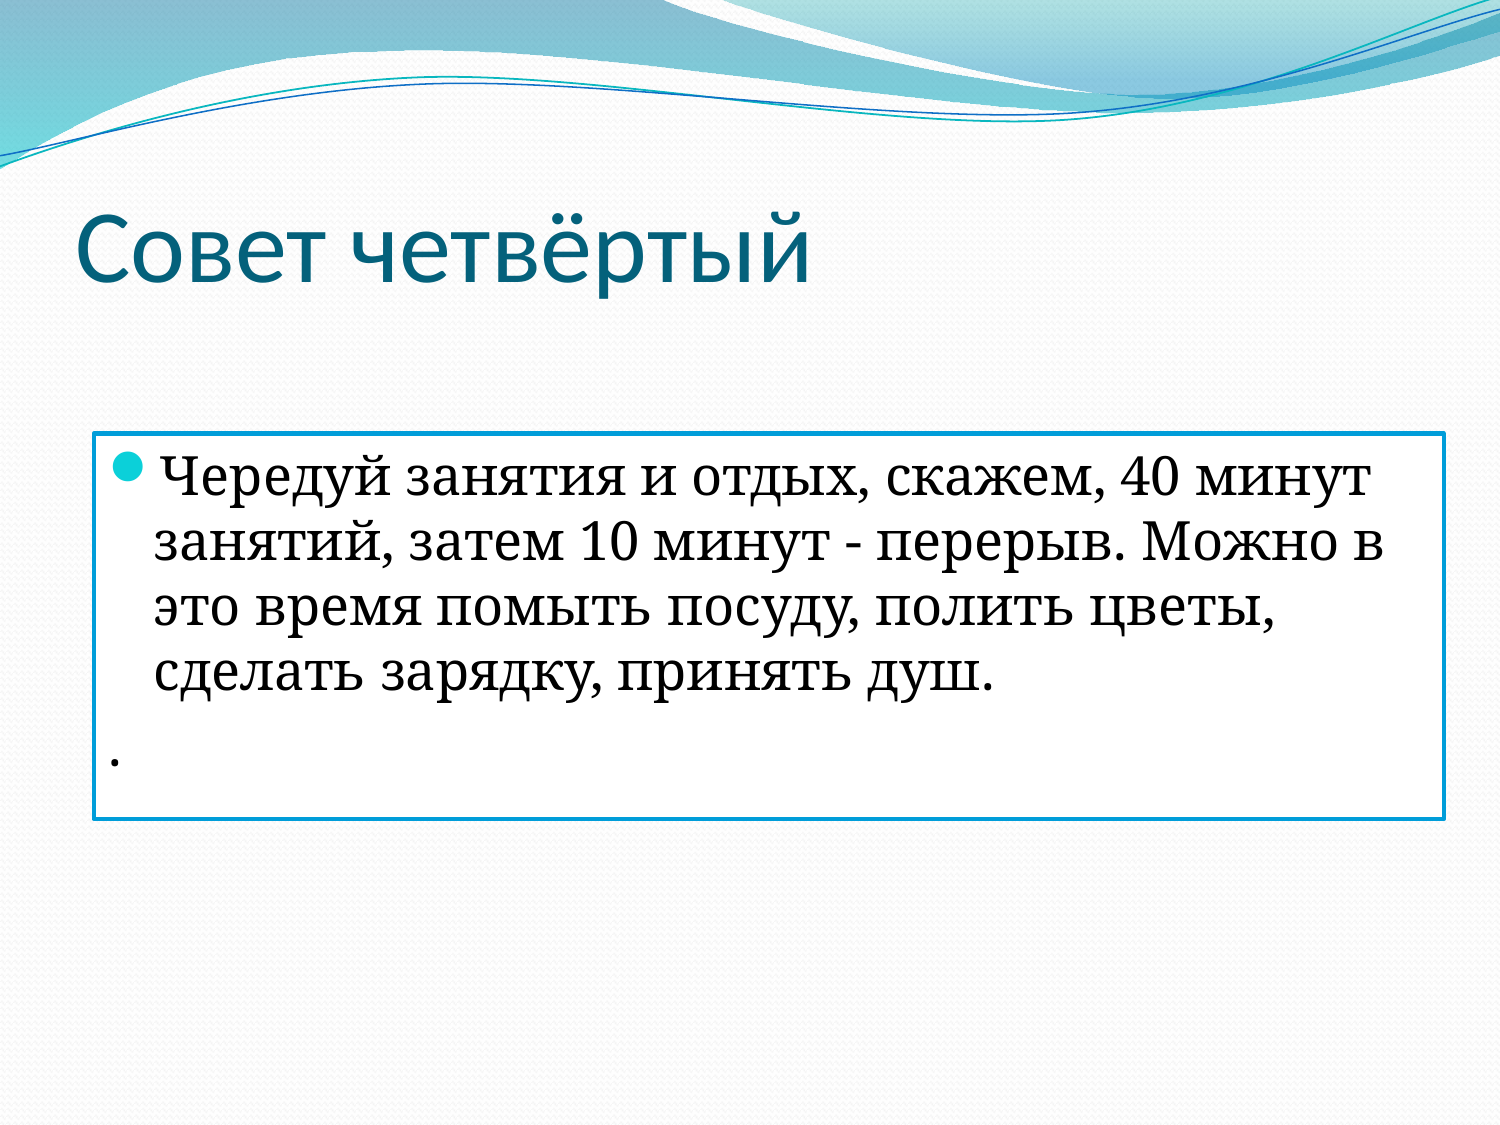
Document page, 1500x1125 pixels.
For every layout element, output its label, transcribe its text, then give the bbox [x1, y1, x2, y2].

list Чередуй занятия и отдых, скажем, 40 минут занятий, затем 10 минут - перерыв. Можно в это время помыть посуду, полить цветы, сделать зарядку, принять душ. . [92, 431, 1446, 821]
title Совет четвёртый [75, 115, 1425, 303]
